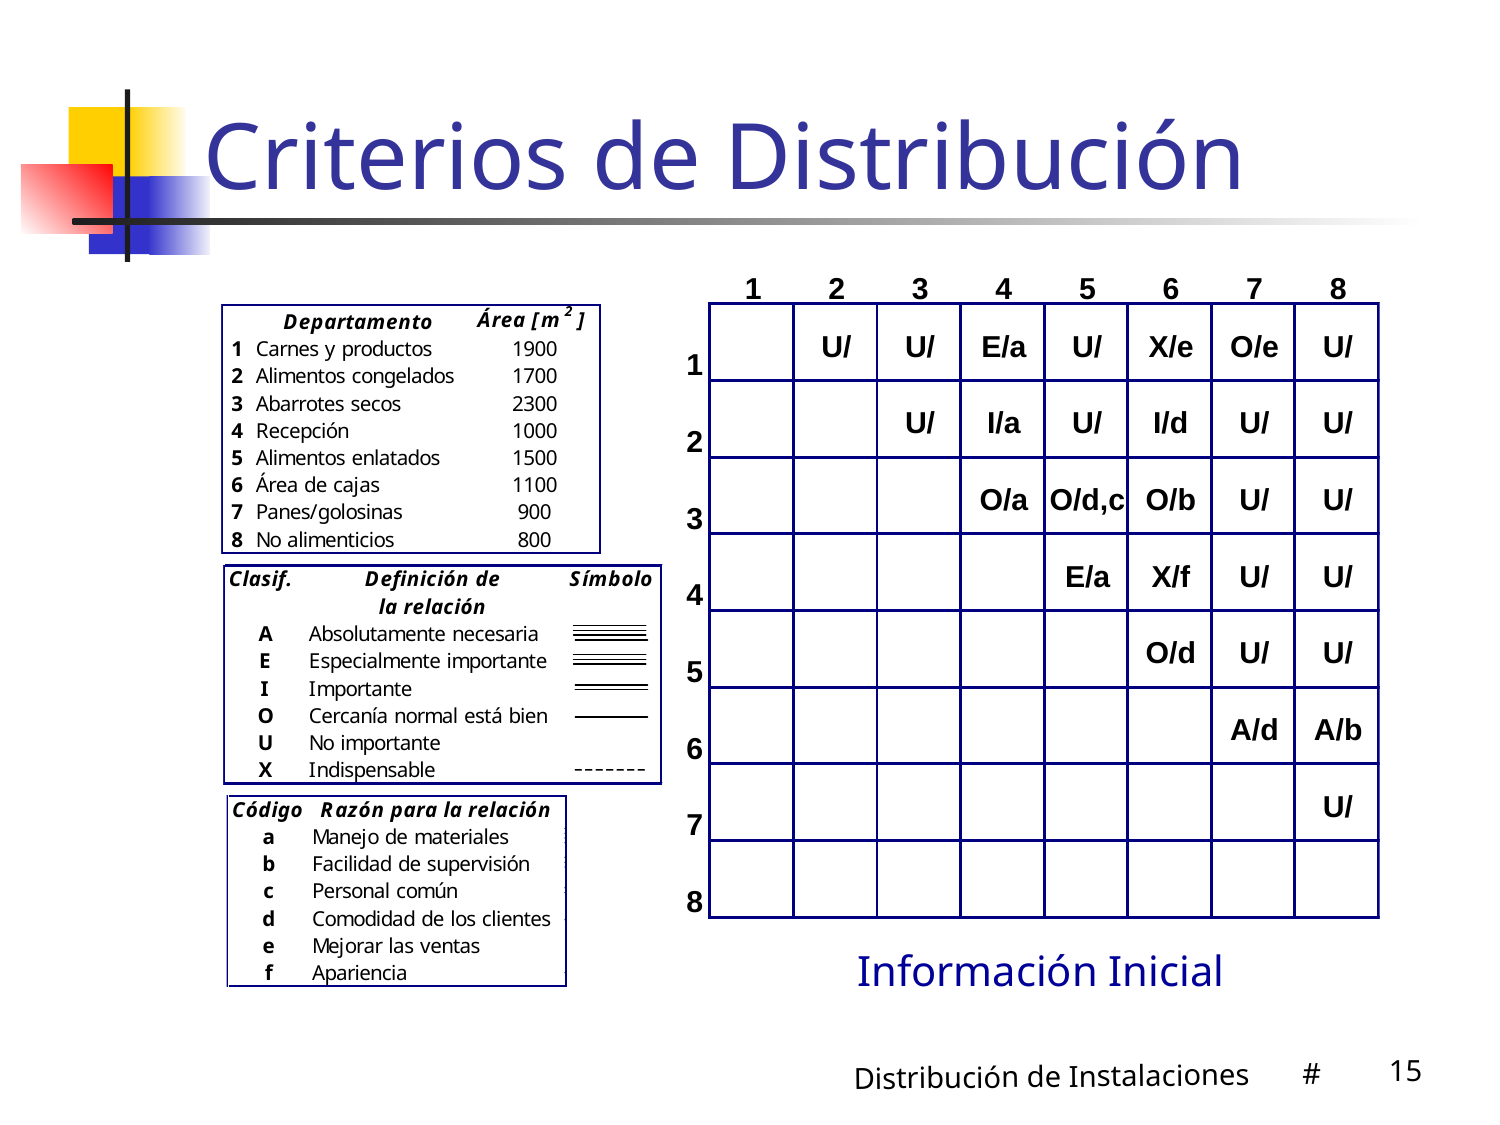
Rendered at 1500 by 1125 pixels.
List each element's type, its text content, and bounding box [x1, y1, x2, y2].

picture [221, 303, 602, 555]
footer Distribución de Instalaciones # [761, 1028, 1414, 1110]
slide_number 15 [1124, 1024, 1438, 1101]
text_box Información Inicial [842, 937, 1240, 1003]
title Criterios de Distribución [188, 27, 1468, 216]
picture [223, 564, 663, 785]
picture [226, 794, 568, 988]
picture [674, 262, 1381, 919]
